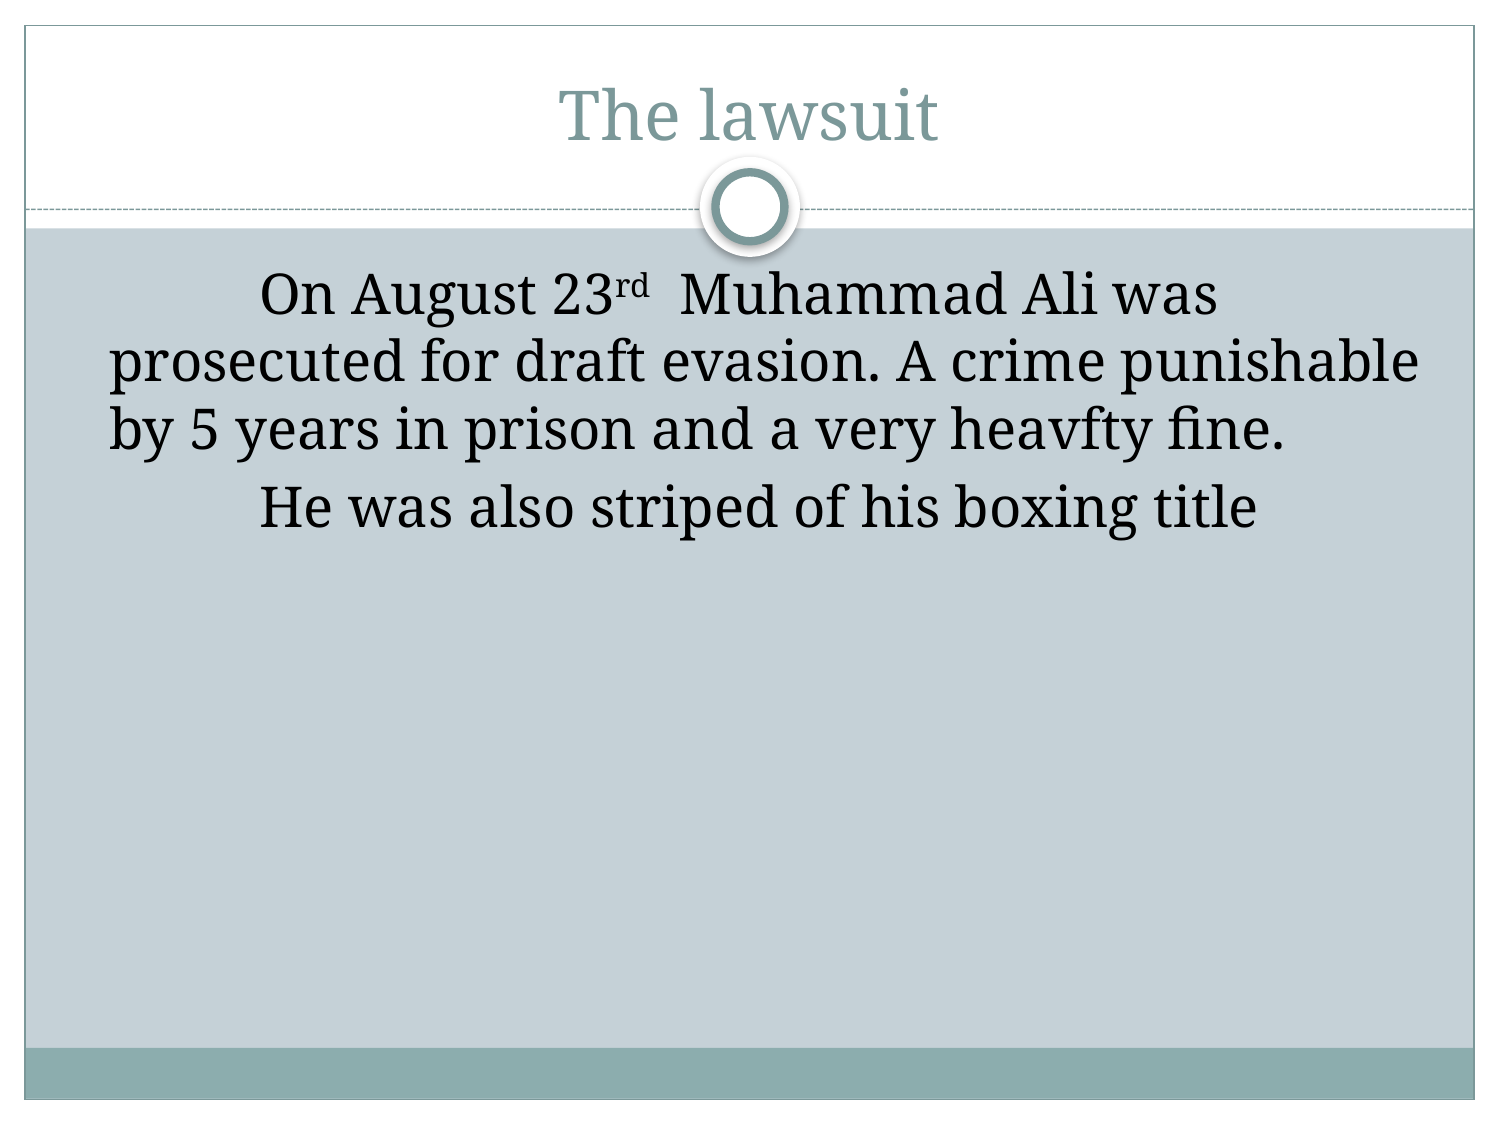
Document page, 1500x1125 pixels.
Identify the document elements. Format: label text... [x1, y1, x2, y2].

title The lawsuit [49, 37, 1450, 162]
list On August 23rd Muhammad Ali was prosecuted for draft evasion. A crime punishable by 5 years in prison and a very heavfty fine. He was also striped of his boxing title [49, 250, 1445, 1001]
